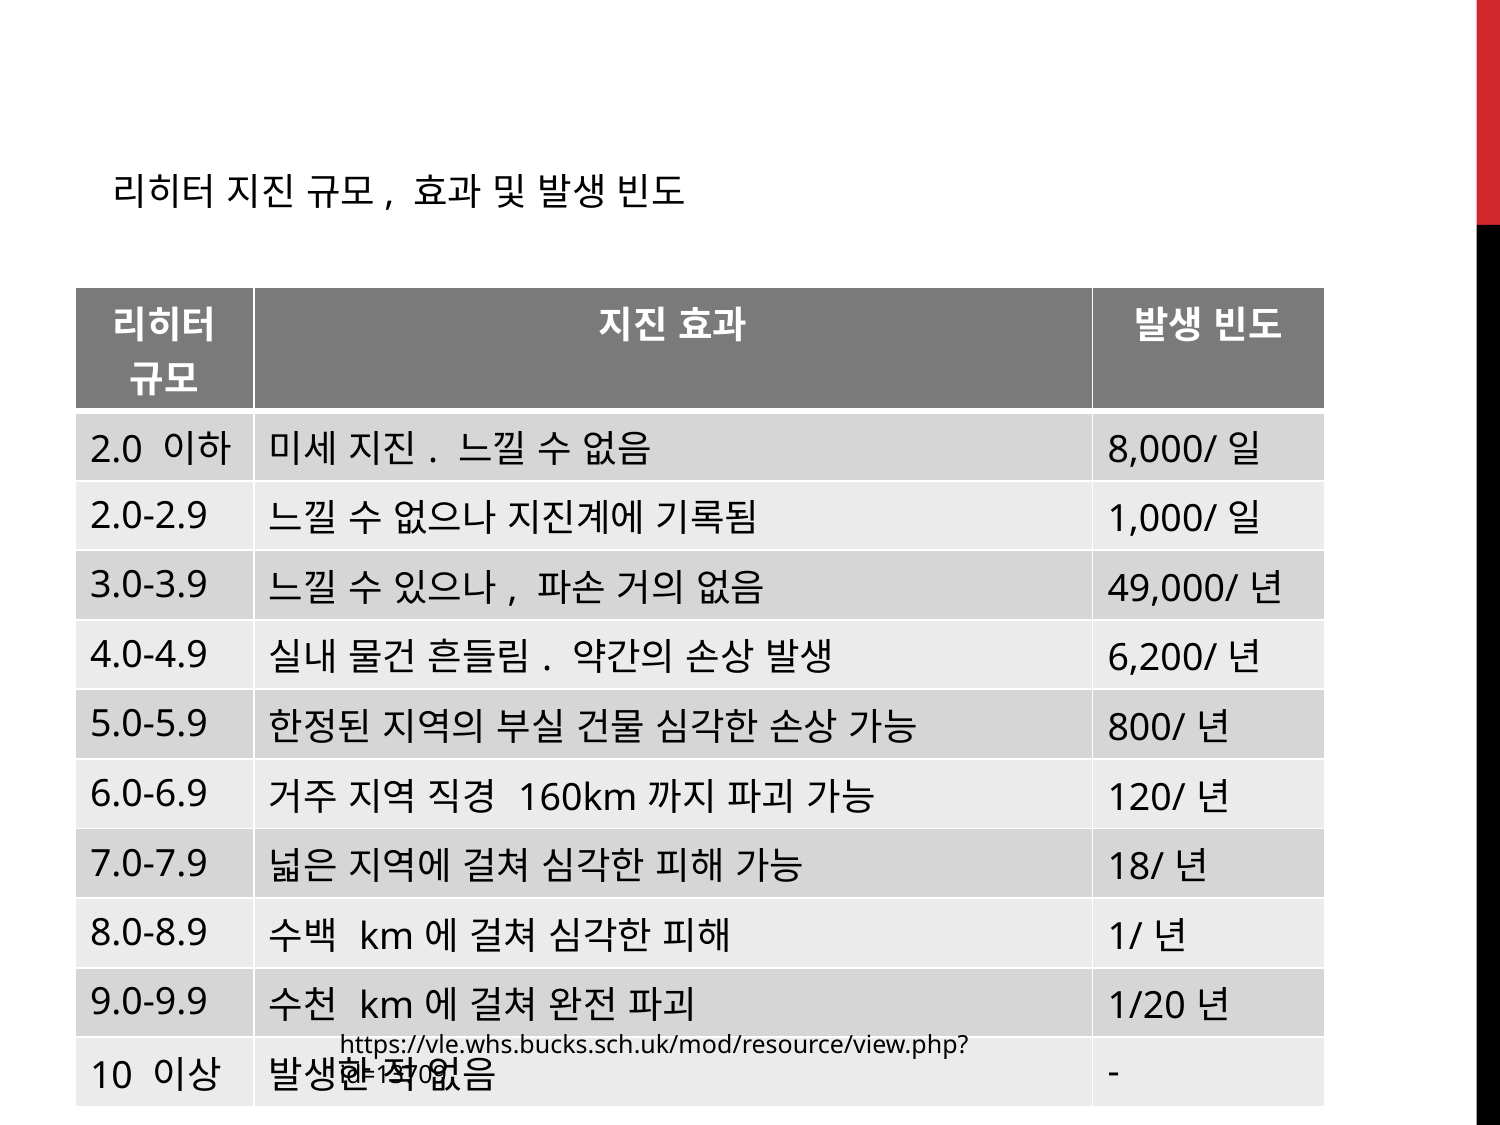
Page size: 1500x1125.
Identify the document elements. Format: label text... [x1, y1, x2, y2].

table_cell 9.0-9.9 [76, 969, 253, 1036]
table_cell 4.0-4.9 [76, 621, 253, 688]
table_cell 10 이상 [76, 1038, 253, 1106]
table_cell - [1093, 1038, 1324, 1106]
table_cell 8,000/일 [1093, 414, 1324, 480]
table_cell 18/년 [1093, 829, 1324, 897]
text_box 리히터 지진 규모, 효과 및 발생 빈도 [98, 160, 701, 221]
table_cell 6,200/년 [1093, 621, 1324, 688]
table_cell 한정된 지역의 부실 건물 심각한 손상 가능 [255, 690, 1092, 758]
table_cell 발생한 적 없음 [255, 1038, 1092, 1106]
text_box https://vle.whs.bucks.sch.uk/mod/resource/view.php?id=13709 [324, 1021, 1075, 1096]
table_cell 3.0-3.9 [76, 551, 253, 619]
table_cell 120/년 [1093, 760, 1324, 828]
table_cell 5.0-5.9 [76, 690, 253, 758]
table_cell 수천 km에 걸쳐 완전 파괴 [255, 969, 1092, 1036]
table_cell 넓은 지역에 걸쳐 심각한 피해 가능 [255, 829, 1092, 897]
table_cell 2.0-2.9 [76, 482, 253, 549]
table_header 지진 효과 [255, 288, 1092, 408]
table_cell 수백 km에 걸쳐 심각한 피해 [255, 899, 1092, 967]
table_cell 49,000/년 [1093, 551, 1324, 619]
table_cell 1/20년 [1093, 969, 1324, 1036]
table_cell 느낄 수 없으나 지진계에 기록됨 [255, 482, 1092, 549]
table_cell 8.0-8.9 [76, 899, 253, 967]
table_cell 거주 지역 직경 160km까지 파괴 가능 [255, 760, 1092, 828]
table_cell 미세 지진. 느낄 수 없음 [255, 414, 1092, 480]
table_header 발생 빈도 [1093, 288, 1324, 408]
table_cell 7.0-7.9 [76, 829, 253, 897]
table_cell 6.0-6.9 [76, 760, 253, 828]
table_cell 느낄 수 있으나, 파손 거의 없음 [255, 551, 1092, 619]
table_header 리히터 규모 [76, 288, 253, 408]
table_cell 1,000/일 [1093, 482, 1324, 549]
table_cell 1/년 [1093, 899, 1324, 967]
table_cell 2.0 이하 [76, 414, 253, 480]
table_cell 800/년 [1093, 690, 1324, 758]
table_cell 실내 물건 흔들림. 약간의 손상 발생 [255, 621, 1092, 688]
